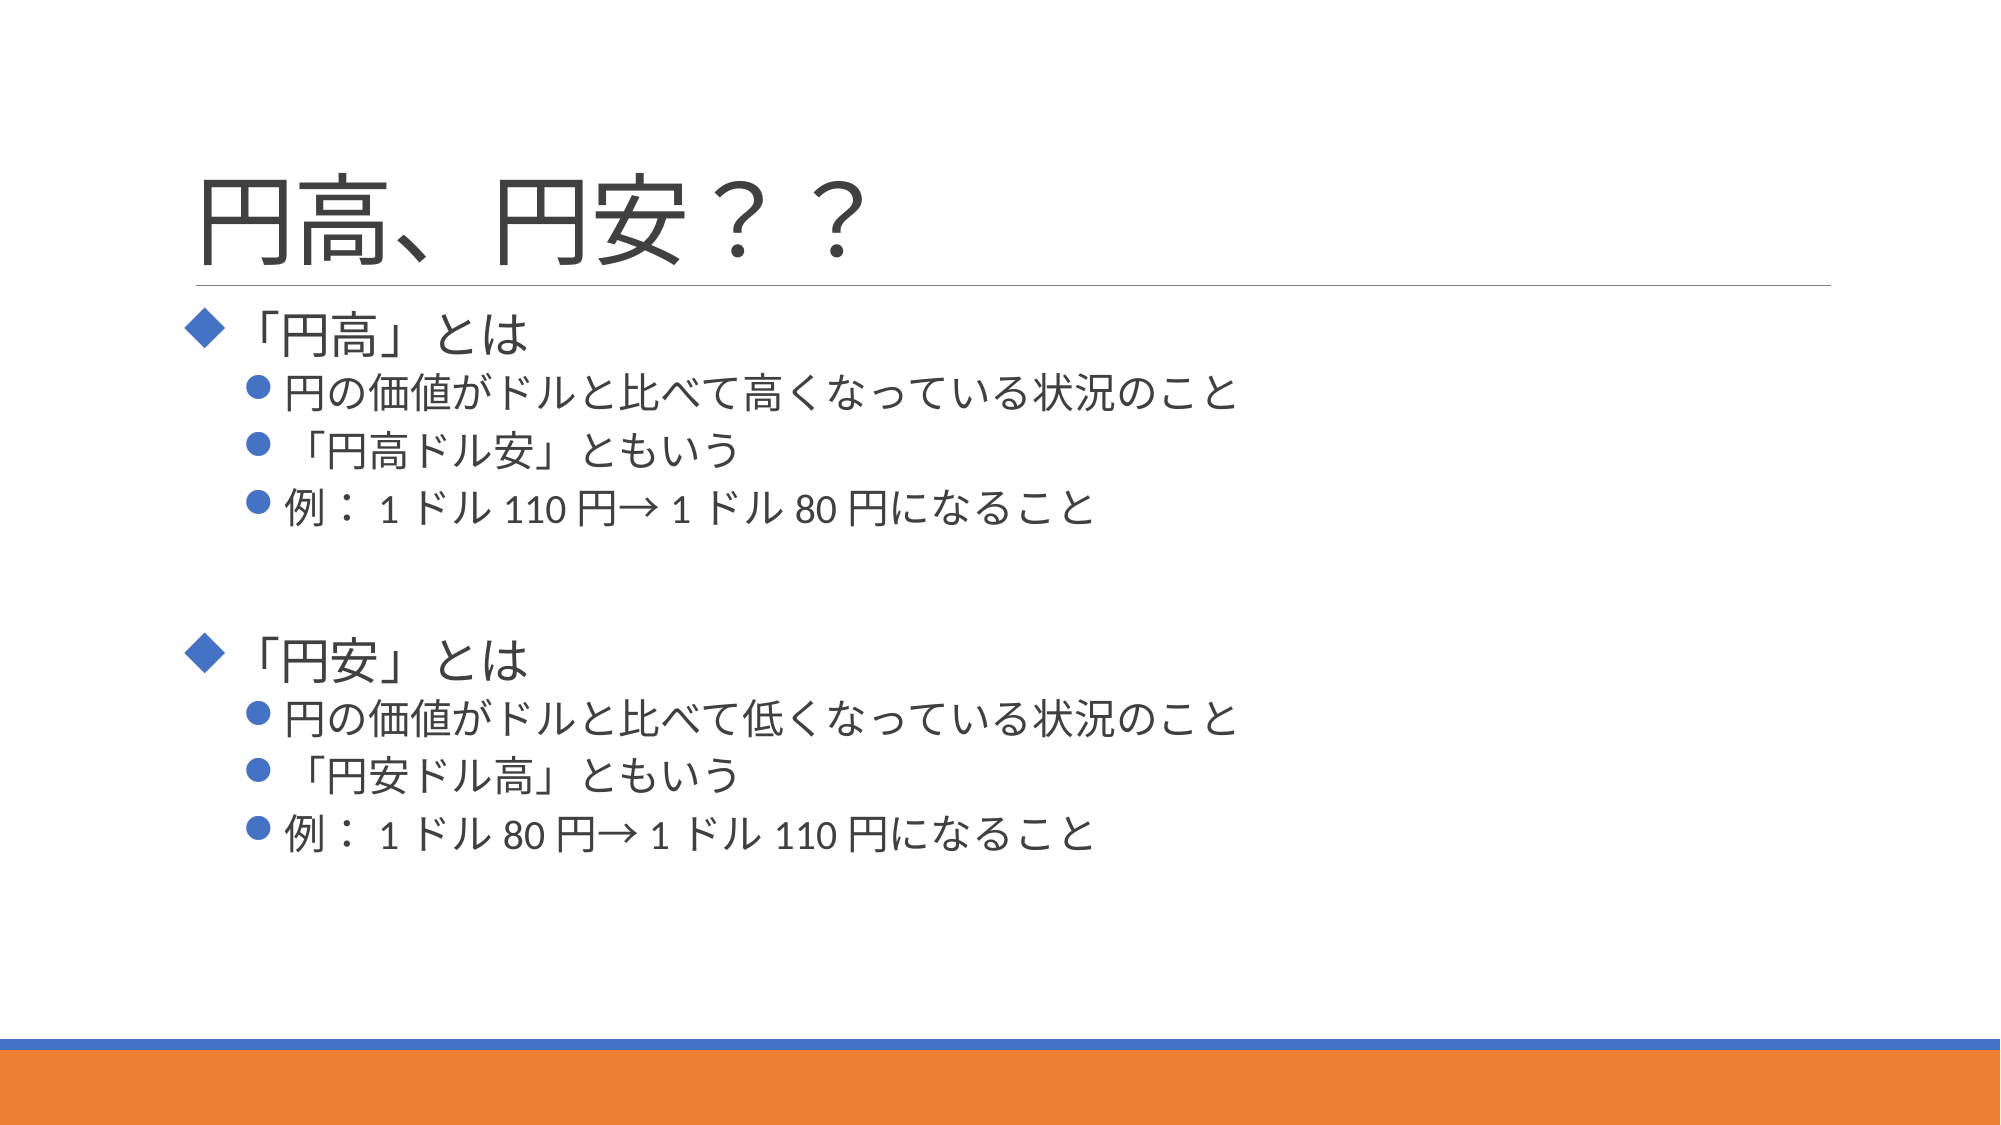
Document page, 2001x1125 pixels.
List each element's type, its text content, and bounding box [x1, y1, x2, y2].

list 「円高」とは 円の価値がドルと比べて高くなっている状況のこと 「円高ドル安」ともいう 例：1ドル110円→1ドル80円になること 「円安」とは 円の価値がドルと比べて低くなっている状況のこと 「円安ドル高」ともいう 例：1ドル80円→1ドル110円になること [180, 302, 1830, 963]
title 円高、円安？？ [180, 47, 1830, 285]
